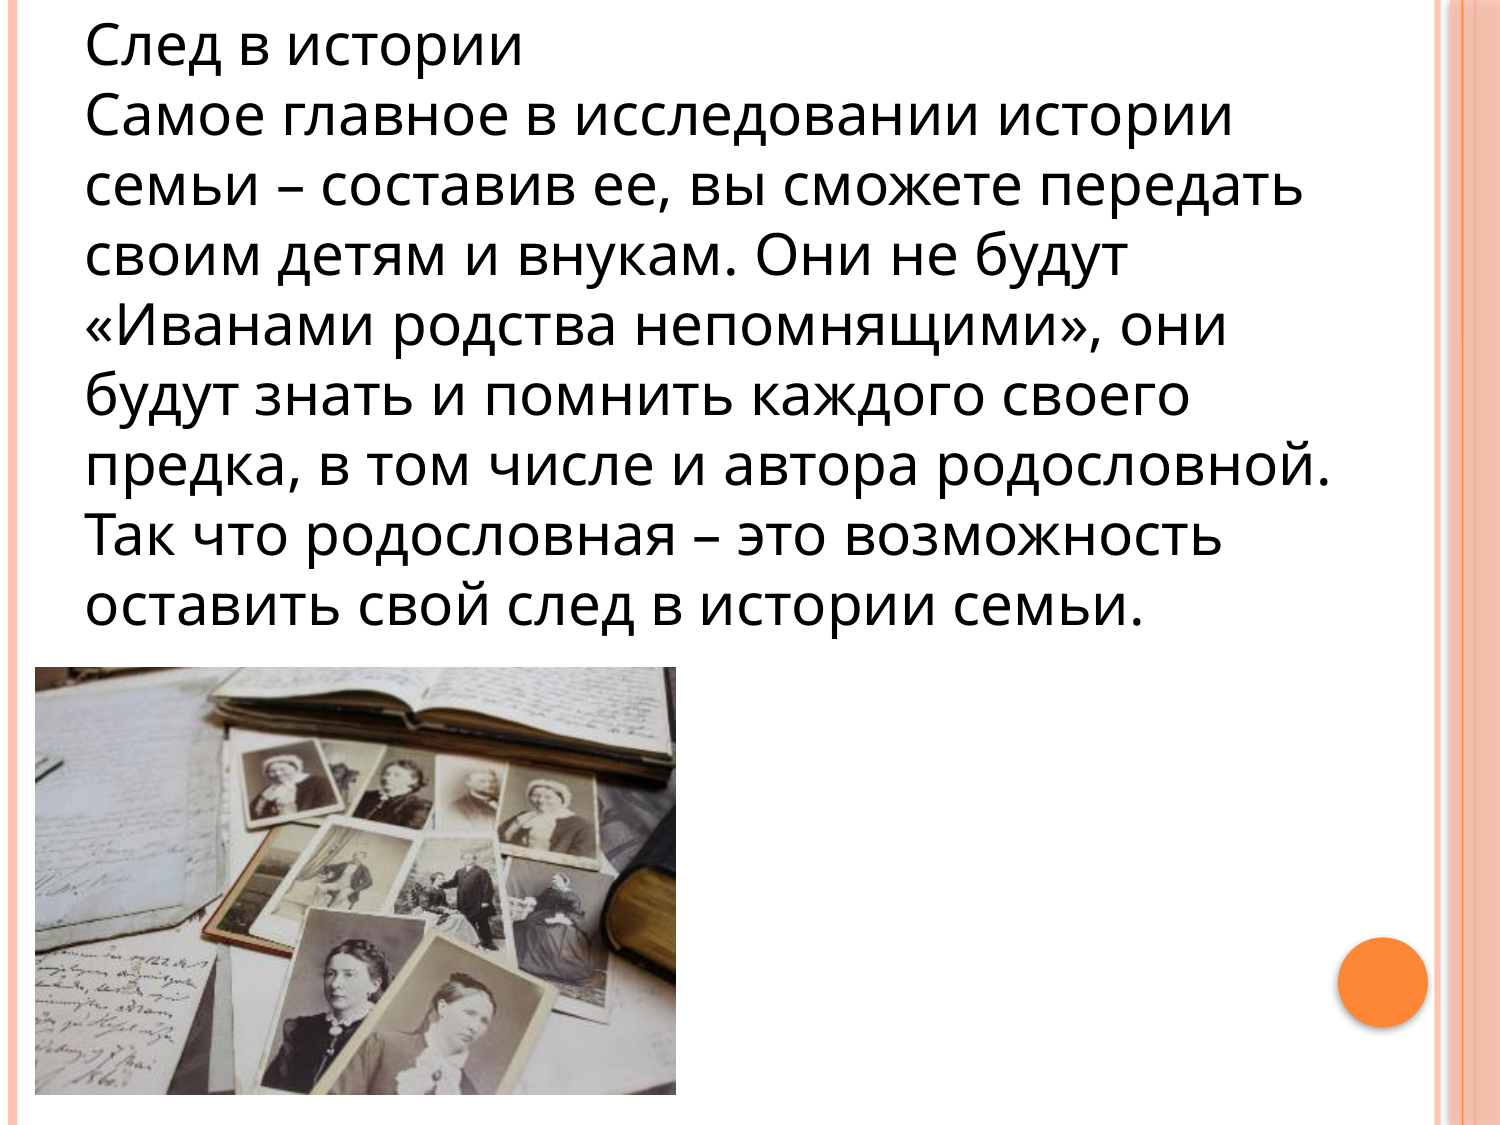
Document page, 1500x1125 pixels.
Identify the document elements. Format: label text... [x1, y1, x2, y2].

text_box След в истории Самое главное в исследовании истории семьи – составив ее, вы сможете передать своим детям и внукам. Они не будут «Иванами родства непомнящими», они будут знать и помнить каждого своего предка, в том числе и автора родословной. Так что родословная – это возможность оставить свой след в истории семьи. [70, 0, 1360, 645]
picture [34, 667, 676, 1096]
